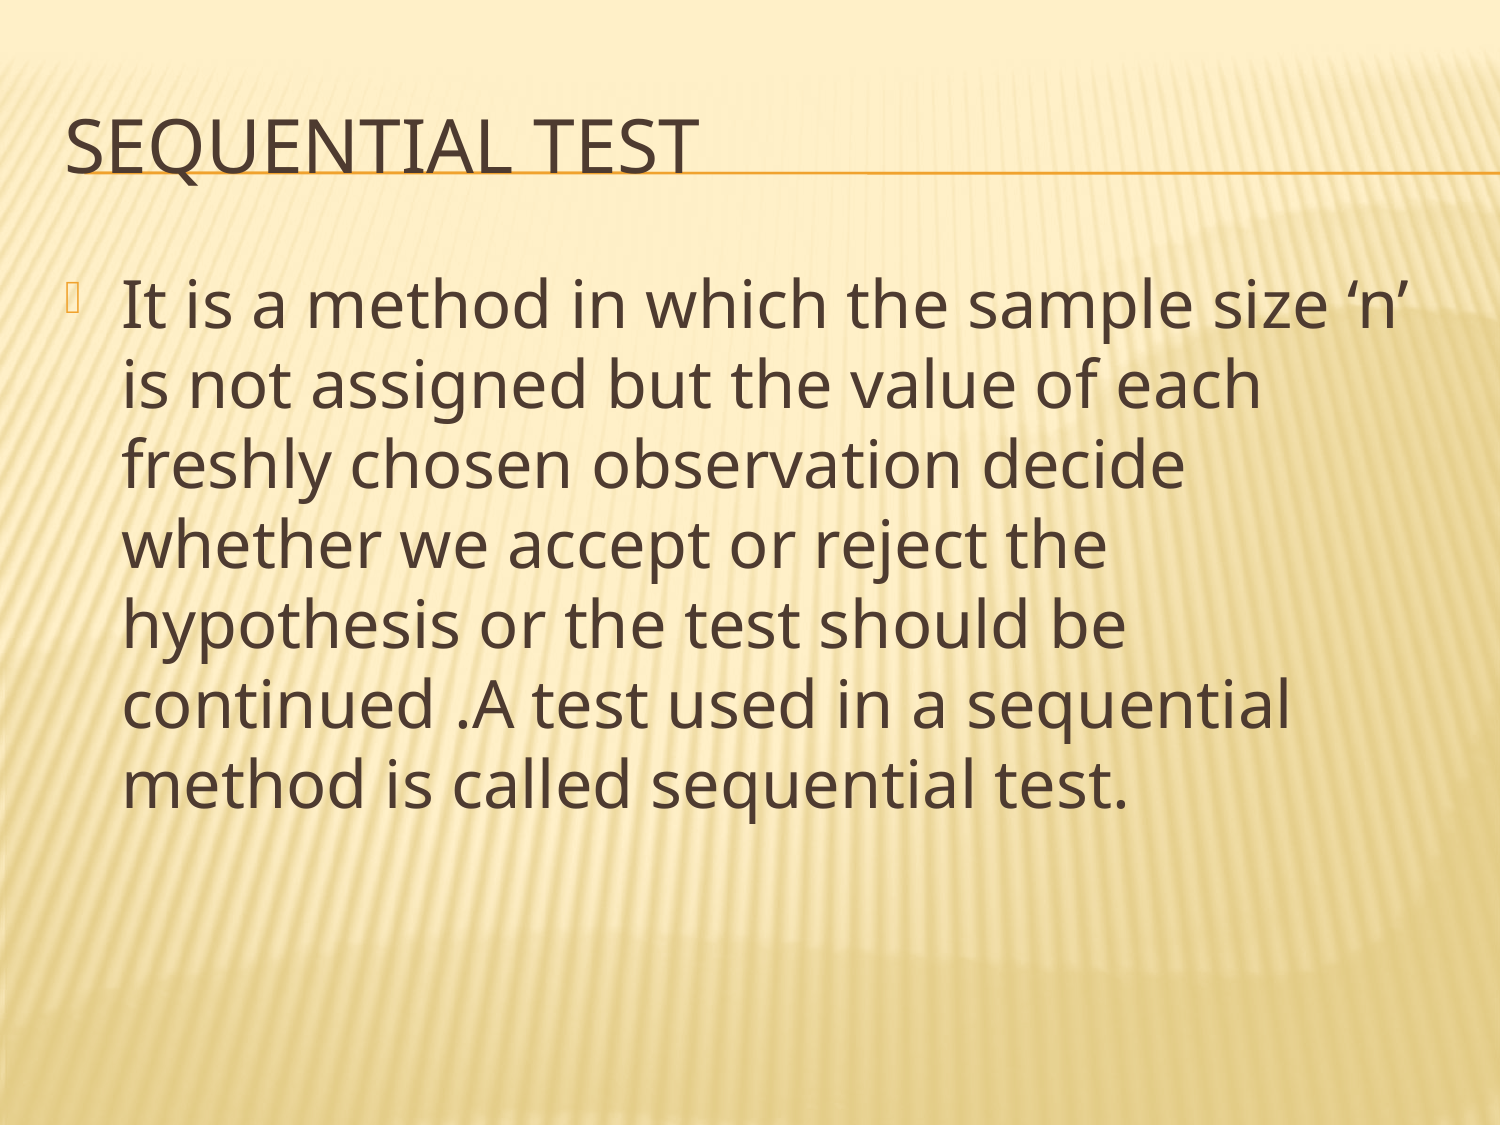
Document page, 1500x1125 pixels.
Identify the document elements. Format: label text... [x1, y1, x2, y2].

list It is a method in which the sample size ‘n’ is not assigned but the value of each freshly chosen observation decide whether we accept or reject the hypothesis or the test should be continued .A test used in a sequential method is called sequential test. [50, 254, 1475, 998]
title Sequential Test [50, 75, 1475, 213]
